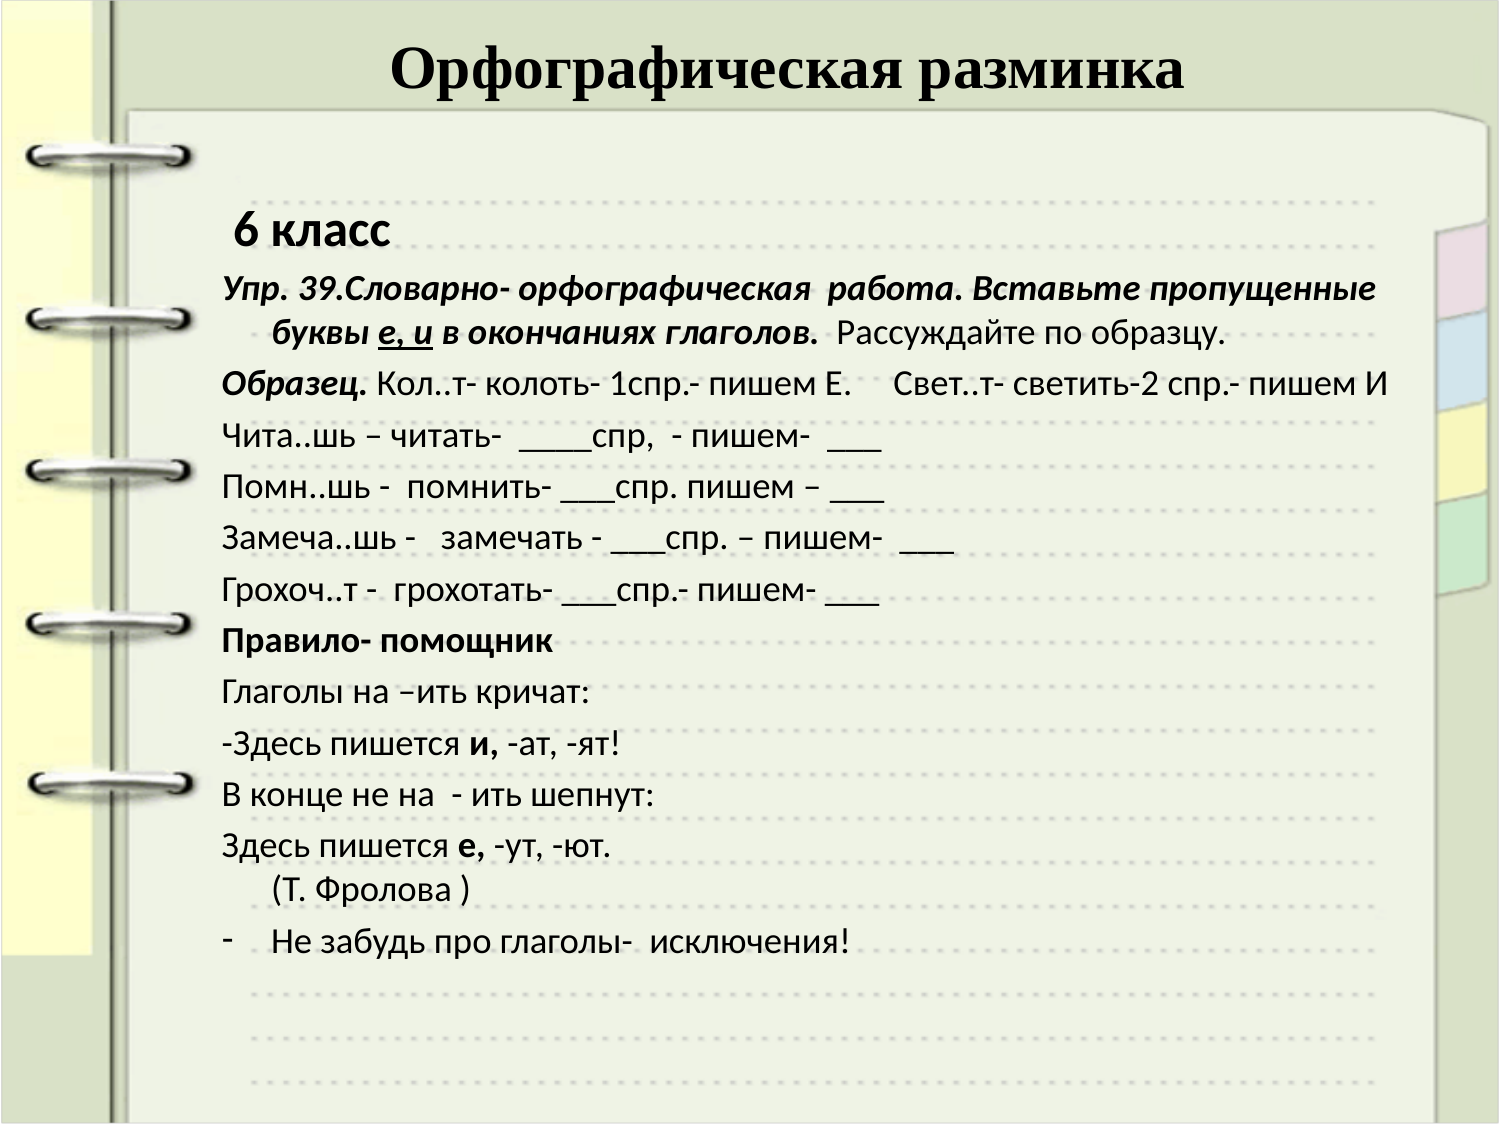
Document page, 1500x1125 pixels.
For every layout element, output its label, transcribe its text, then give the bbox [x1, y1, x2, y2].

picture [0, 0, 1500, 1125]
list 6 класс Упр. 39.Словарно- орфографическая работа. Вставьте пропущенные буквы е, и в окончаниях глаголов. Рассуждайте по образцу. Образец. Кол..т- колоть- 1спр.- пишем Е. Свет..т- светить-2 спр.- пишем И Чита..шь – читать- ­­ ____спр, - пишем- ___ Помн..шь - помнить- ___спр. пишем – ___ Замеча..шь - замечать - ___спр. – пишем- ___ Грохоч..т - грохотать- ___спр.- пишем- ___ Правило- помощник Глаголы на –ить кричат: -Здесь пишется и, -ат, -ят! В конце не на - ить шепнут: Здесь пишется е, -ут, -ют. (Т. Фролова ) Не забудь про глаголы- исключения! [206, 187, 1471, 1059]
title Орфографическая разминка [135, 19, 1378, 110]
